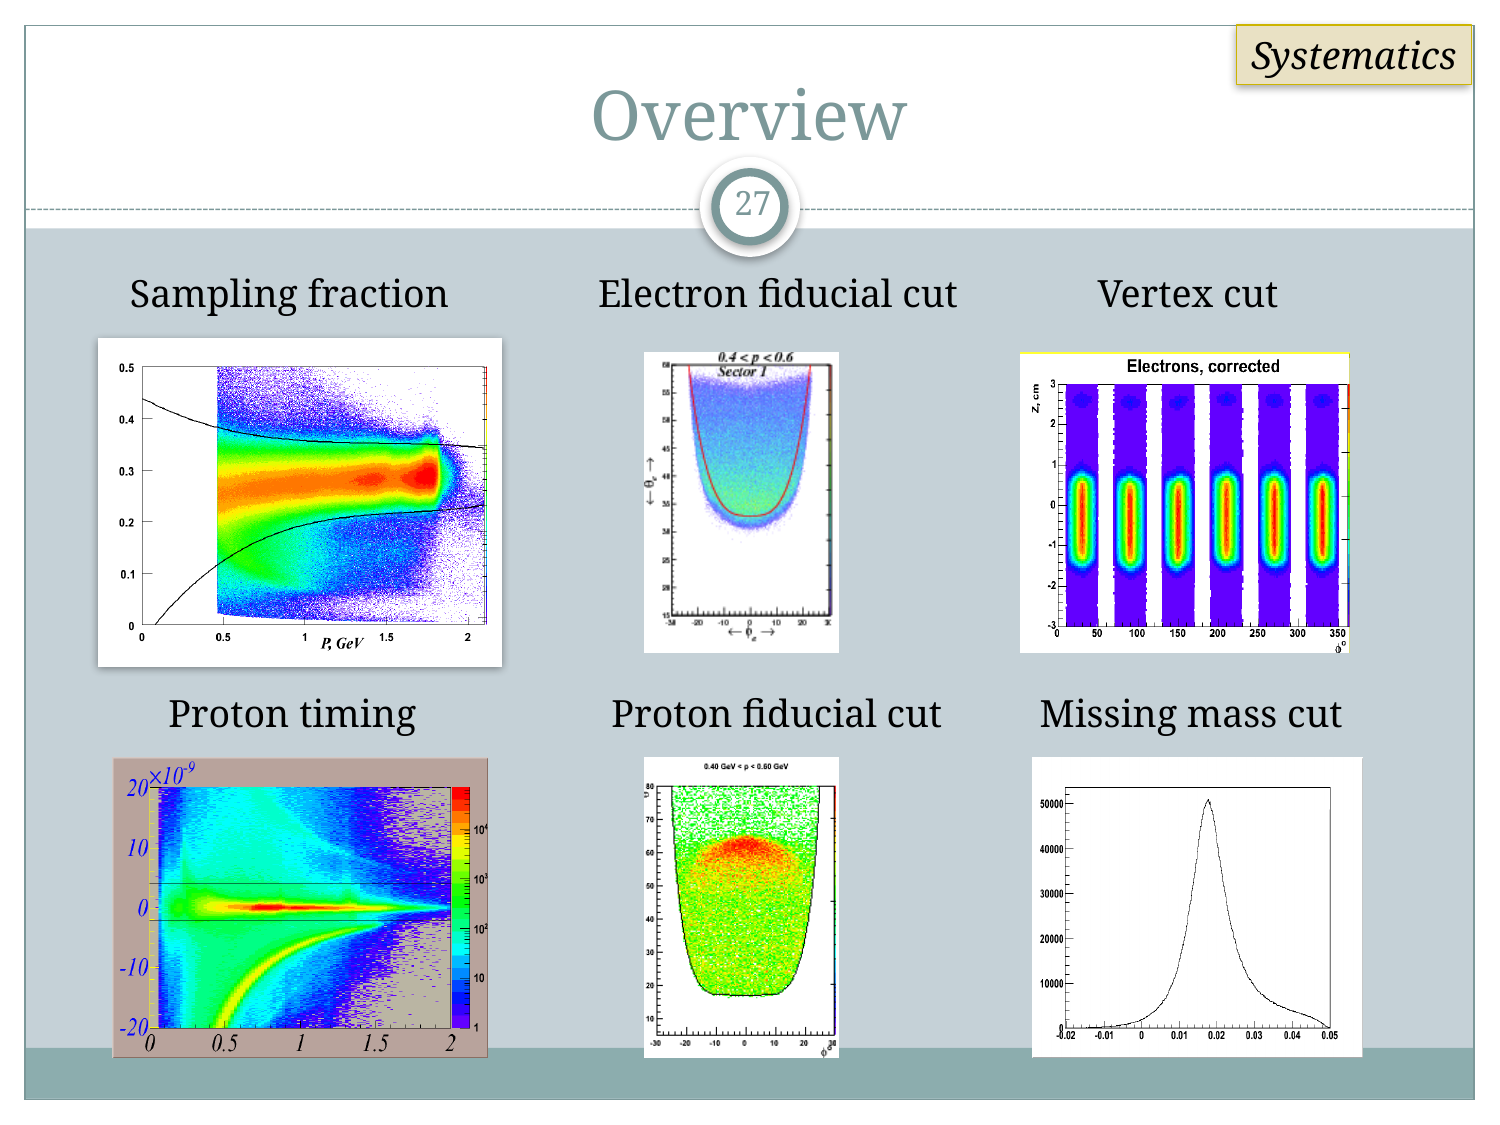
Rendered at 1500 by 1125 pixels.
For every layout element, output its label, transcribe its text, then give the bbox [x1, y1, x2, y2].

text_box Systematics [1236, 24, 1472, 85]
slide_number 27 [715, 168, 791, 241]
picture [643, 757, 840, 1058]
picture [1032, 757, 1363, 1058]
title Overview [49, 37, 1450, 162]
picture [1019, 352, 1351, 653]
picture [112, 757, 488, 1058]
text_box Electron fiducial cut [583, 262, 974, 323]
picture [643, 352, 840, 653]
text_box Proton fiducial cut [596, 682, 958, 743]
text_box Vertex cut [1083, 262, 1294, 323]
text_box Missing mass cut [1024, 682, 1358, 743]
picture [112, 352, 488, 653]
text_box Sampling fraction [115, 262, 465, 323]
text_box Proton timing [153, 682, 432, 743]
